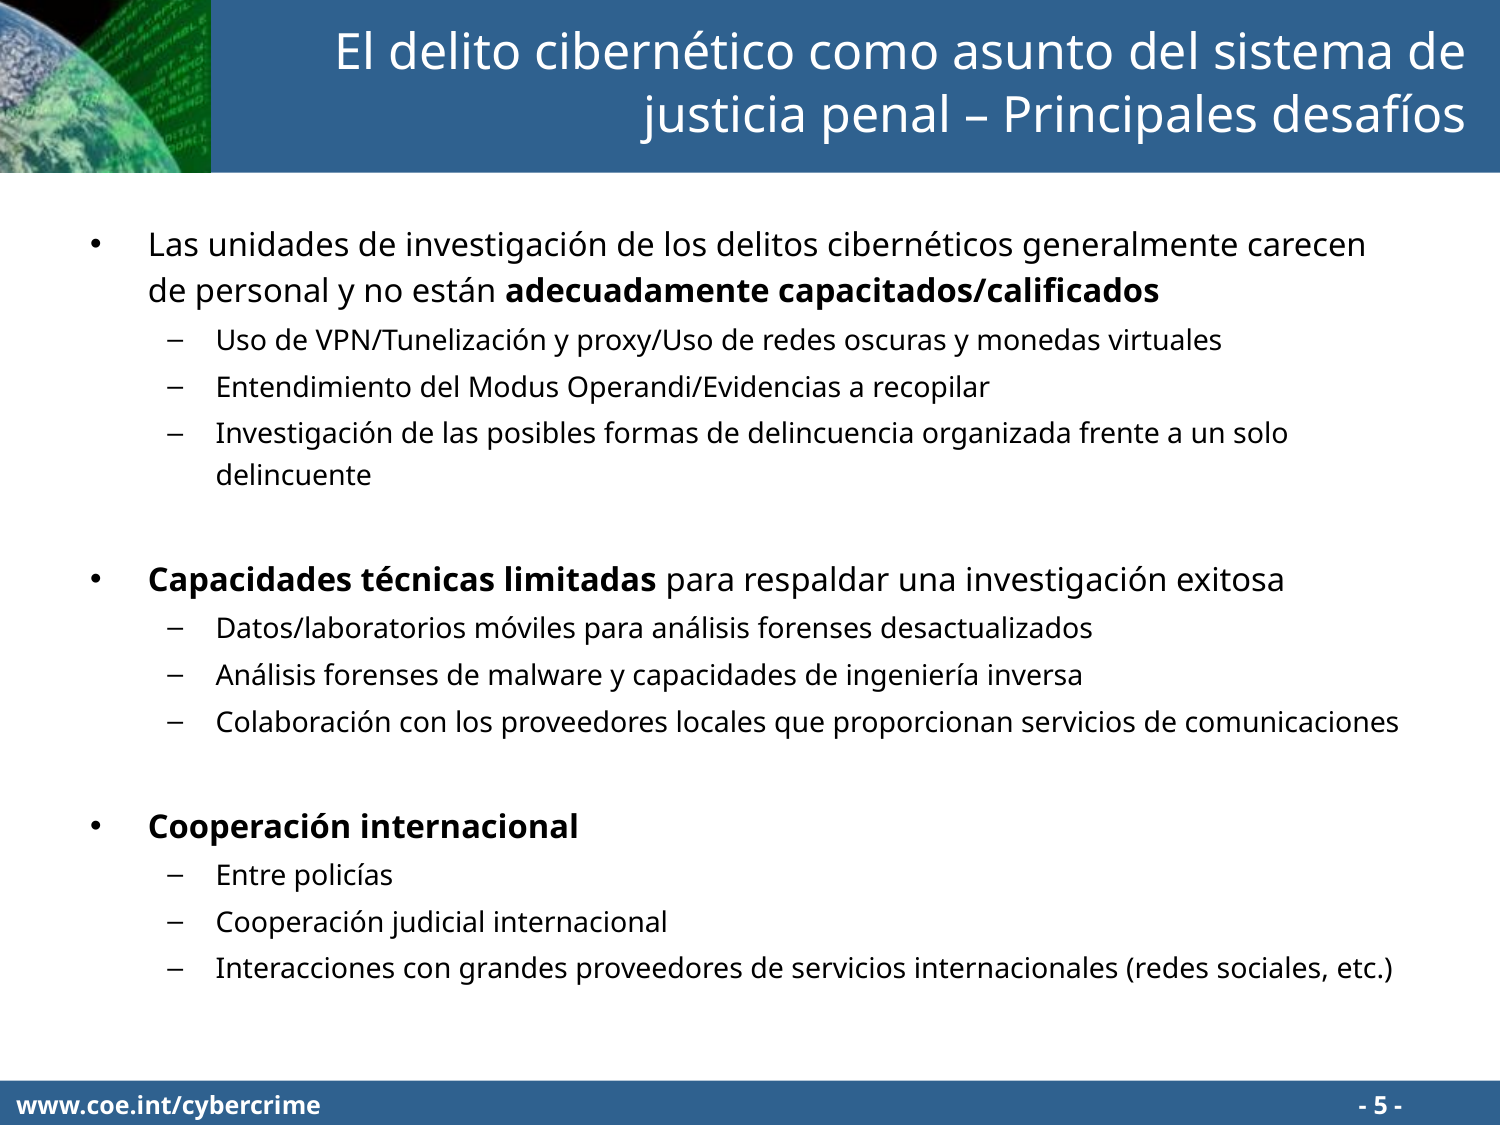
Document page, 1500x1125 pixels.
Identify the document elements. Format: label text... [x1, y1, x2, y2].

list Las unidades de investigación de los delitos cibernéticos generalmente carecen de personal y no están adecuadamente capacitados/calificados Uso de VPN/Tunelización y proxy/Uso de redes oscuras y monedas virtuales Entendimiento del Modus Operandi/Evidencias a recopilar Investigación de las posibles formas de delincuencia organizada frente a un solo delincuente Capacidades técnicas limitadas para respaldar una investigación exitosa Datos/laboratorios móviles para análisis forenses desactualizados Análisis forenses de malware y capacidades de ingeniería inversa Colaboración con los proveedores locales que proporcionan servicios de comunicaciones Cooperación internacional Entre policías Cooperación judicial internacional Interacciones con grandes proveedores de servicios internacionales (redes sociales, etc.) [75, 208, 1425, 1059]
text_box [214, 0, 1500, 175]
text_box El delito cibernético como asunto del sistema de justicia penal – Principales desafíos [230, 0, 1483, 151]
text_box www.coe.int/cybercrime - 5 - [1, 1082, 1500, 1125]
picture [0, 0, 212, 173]
text_box [0, 1079, 1500, 1125]
